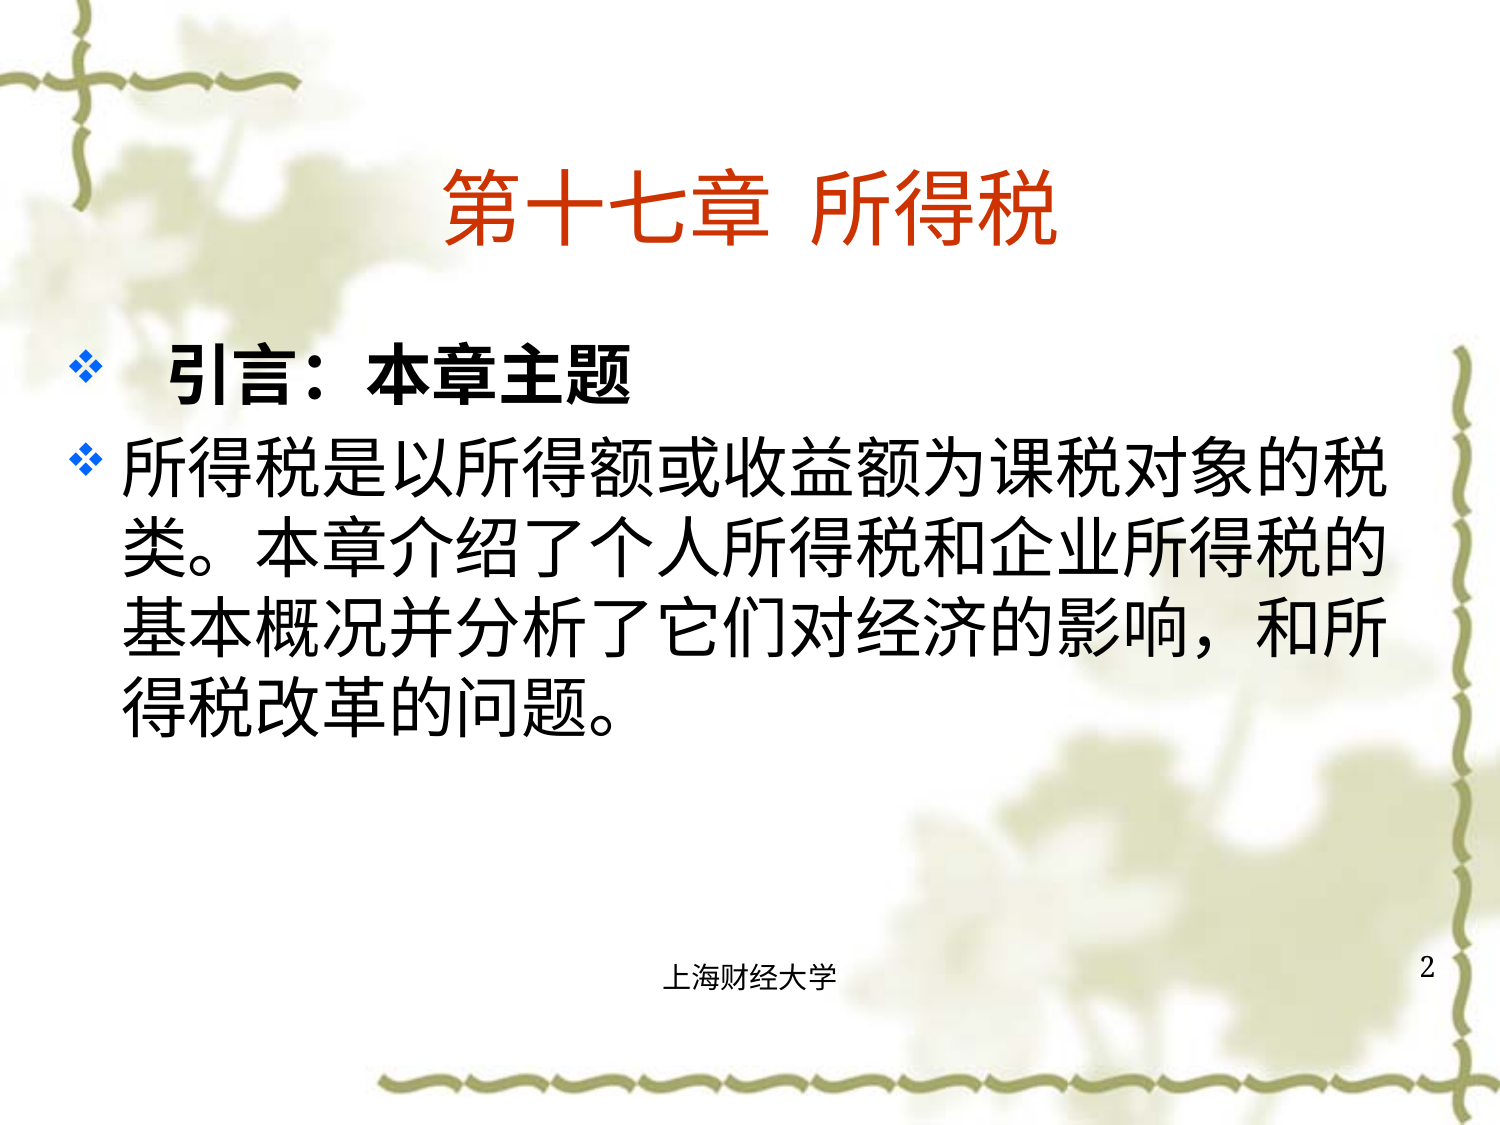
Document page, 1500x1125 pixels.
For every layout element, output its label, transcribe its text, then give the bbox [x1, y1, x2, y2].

title 第十七章 所得税 [49, 112, 1451, 301]
list 引言：本章主题 所得税是以所得额或收益额为课税对象的税类。本章介绍了个人所得税和企业所得税的基本概况并分析了它们对经济的影响，和所得税改革的问题。 [49, 324, 1452, 963]
footer 上海财经大学 [512, 952, 988, 1066]
slide_number 2 [1074, 940, 1451, 1066]
picture [0, 0, 1500, 1125]
